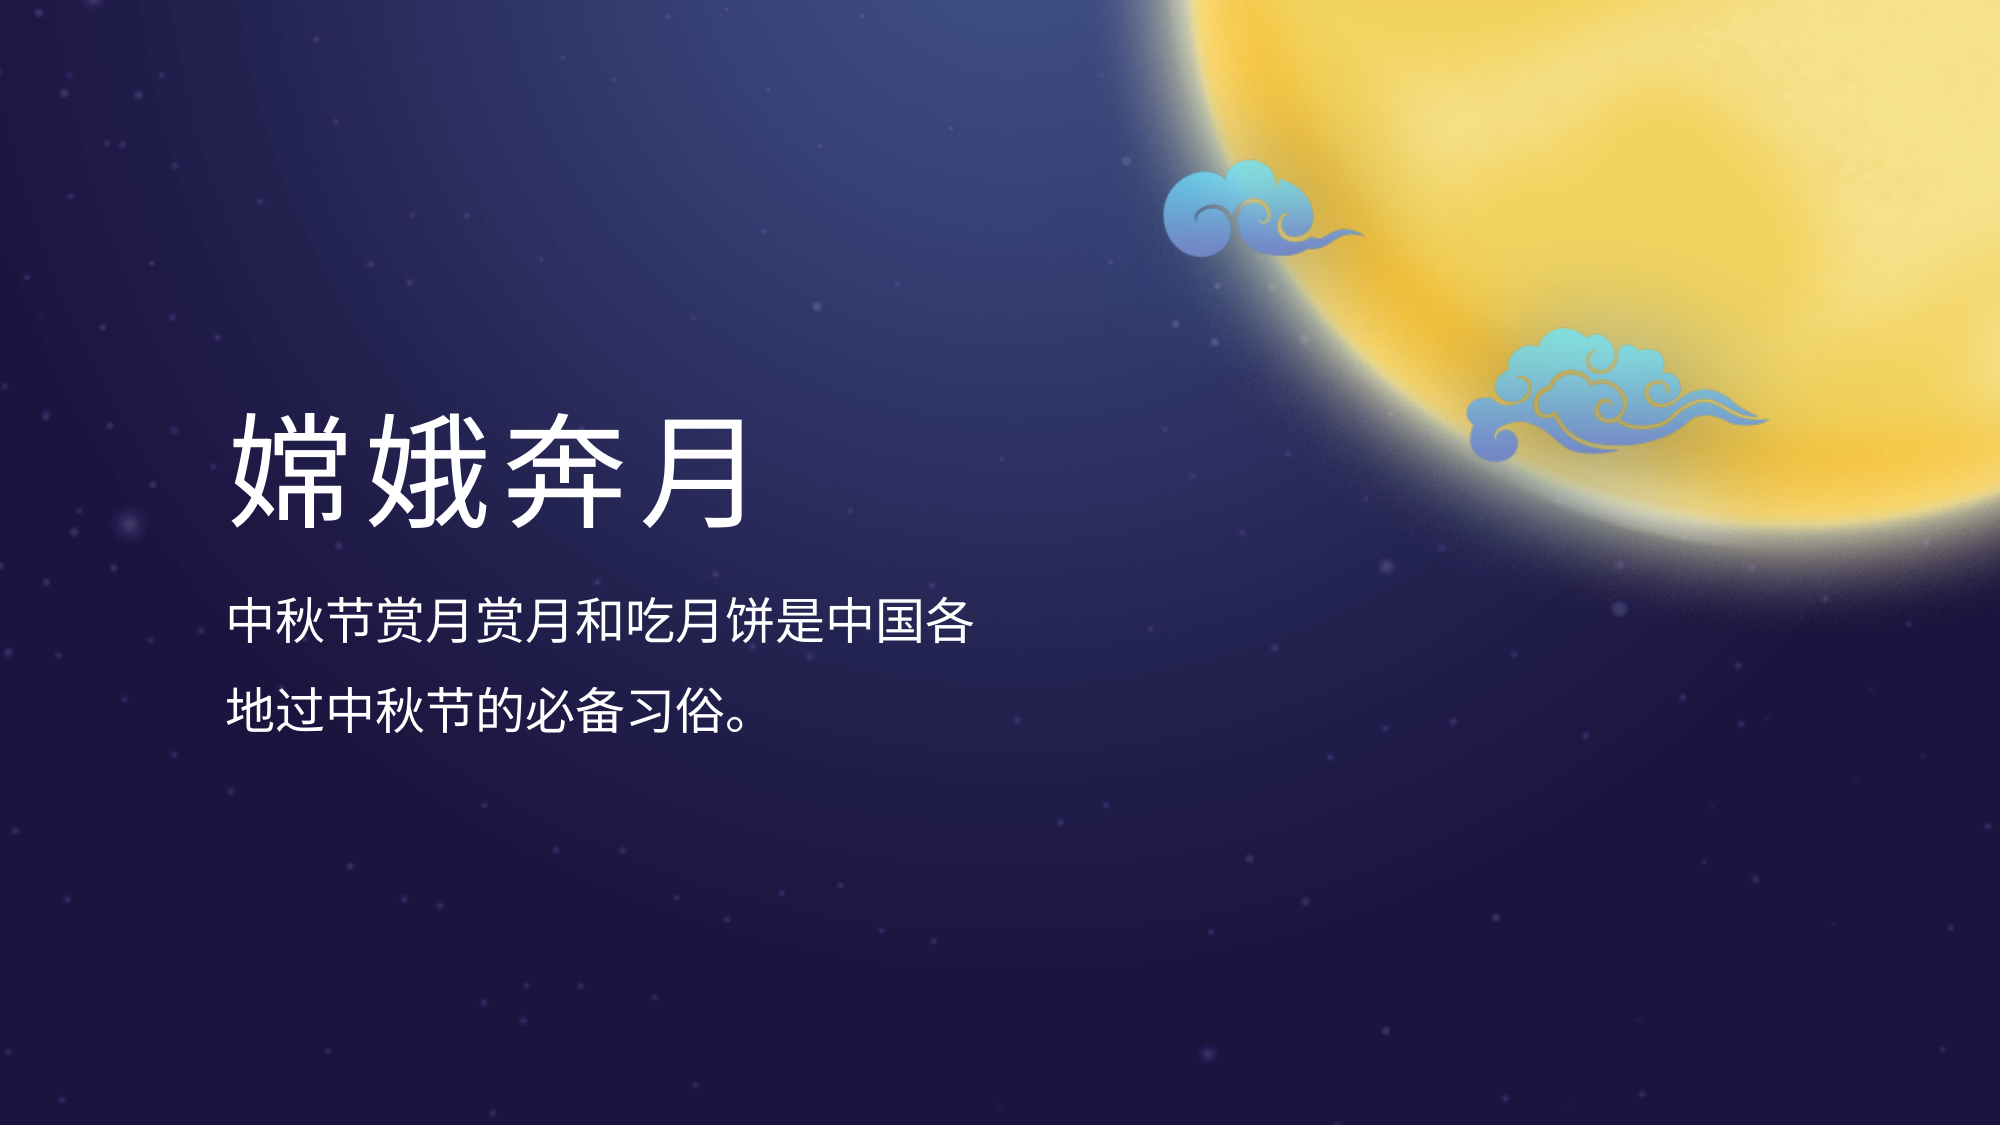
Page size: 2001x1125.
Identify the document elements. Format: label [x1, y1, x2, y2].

picture [0, 0, 2000, 1125]
text_box [127, 385, 1013, 740]
